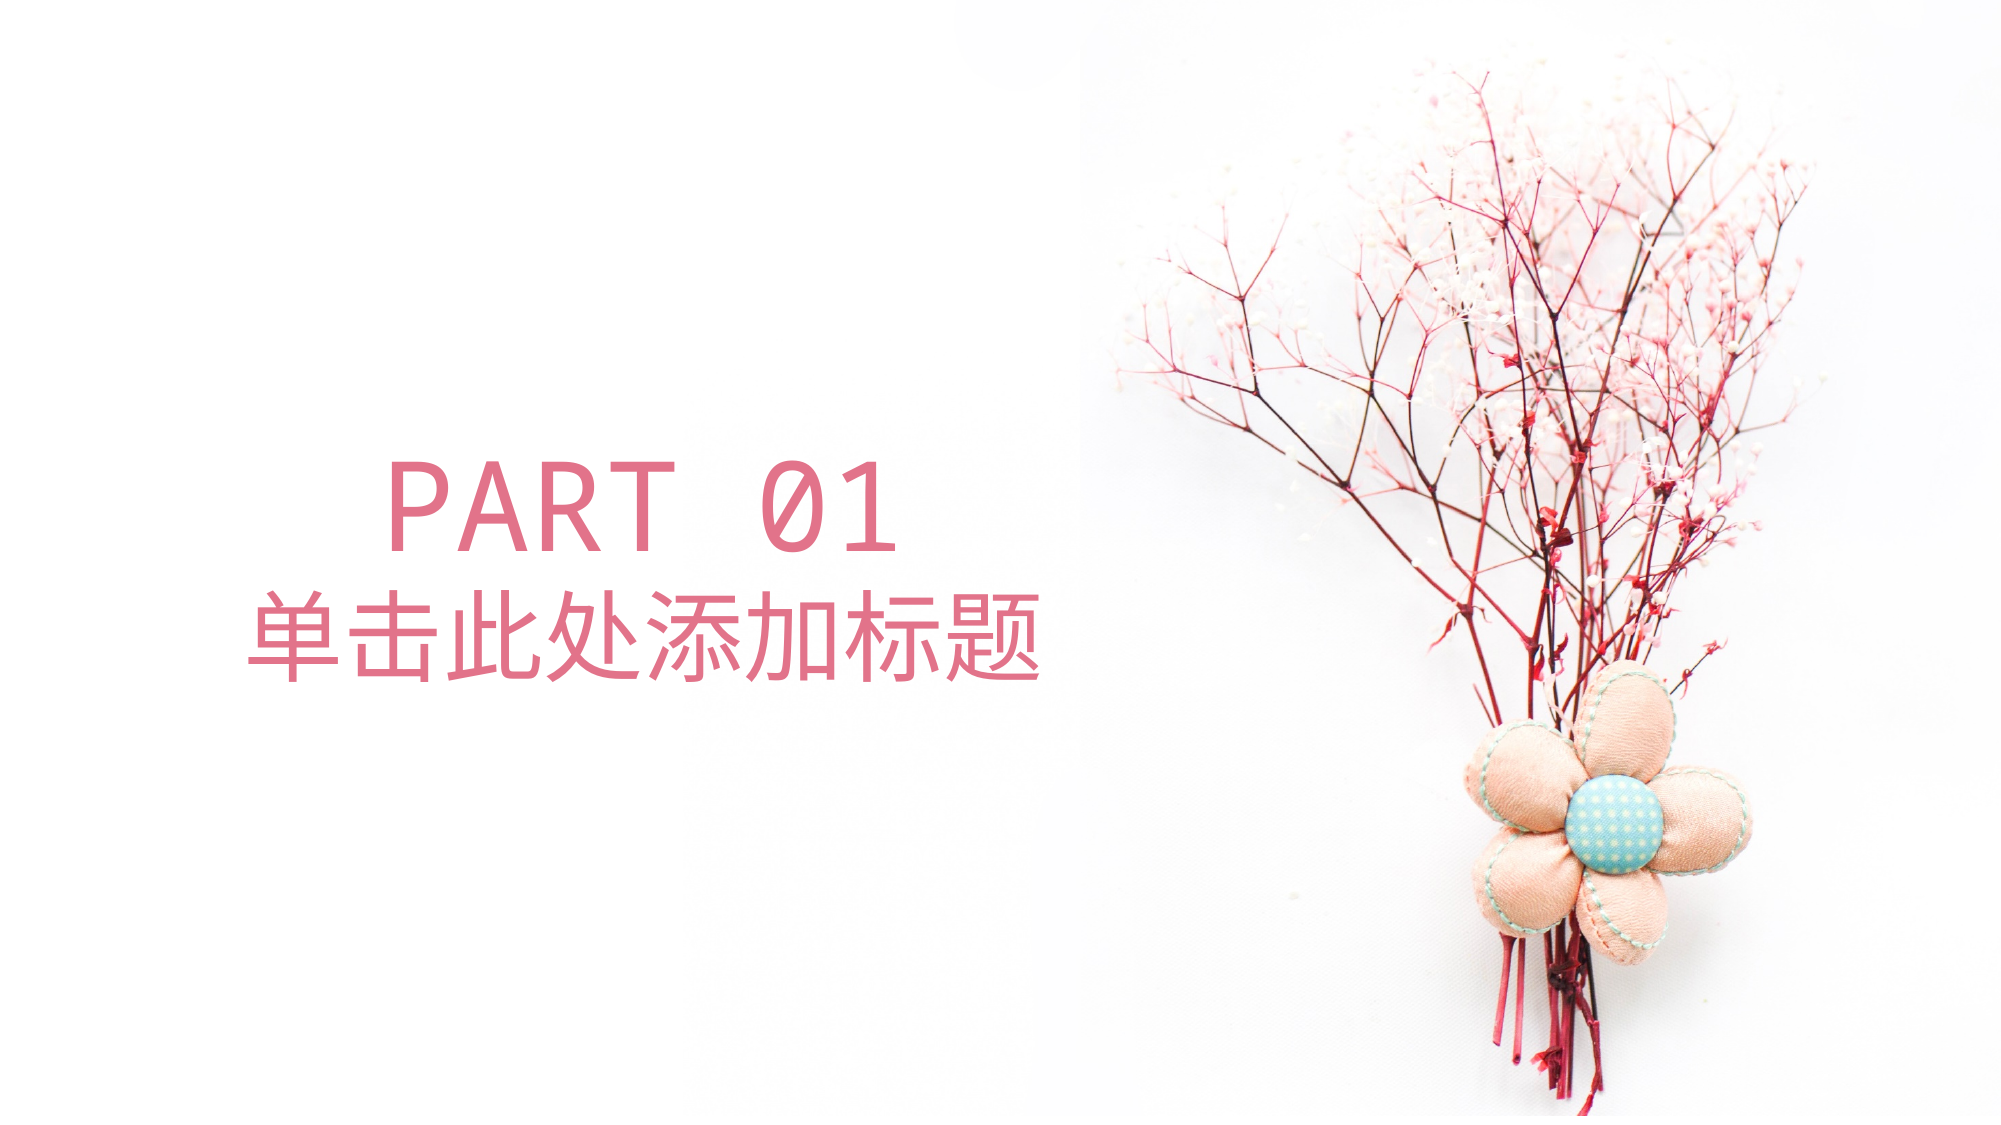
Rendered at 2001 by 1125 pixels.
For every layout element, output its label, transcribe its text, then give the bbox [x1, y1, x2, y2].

text_box 单击此处添加标题 [228, 566, 682, 702]
picture [682, 0, 2001, 1116]
text_box PART 01 [366, 418, 682, 566]
